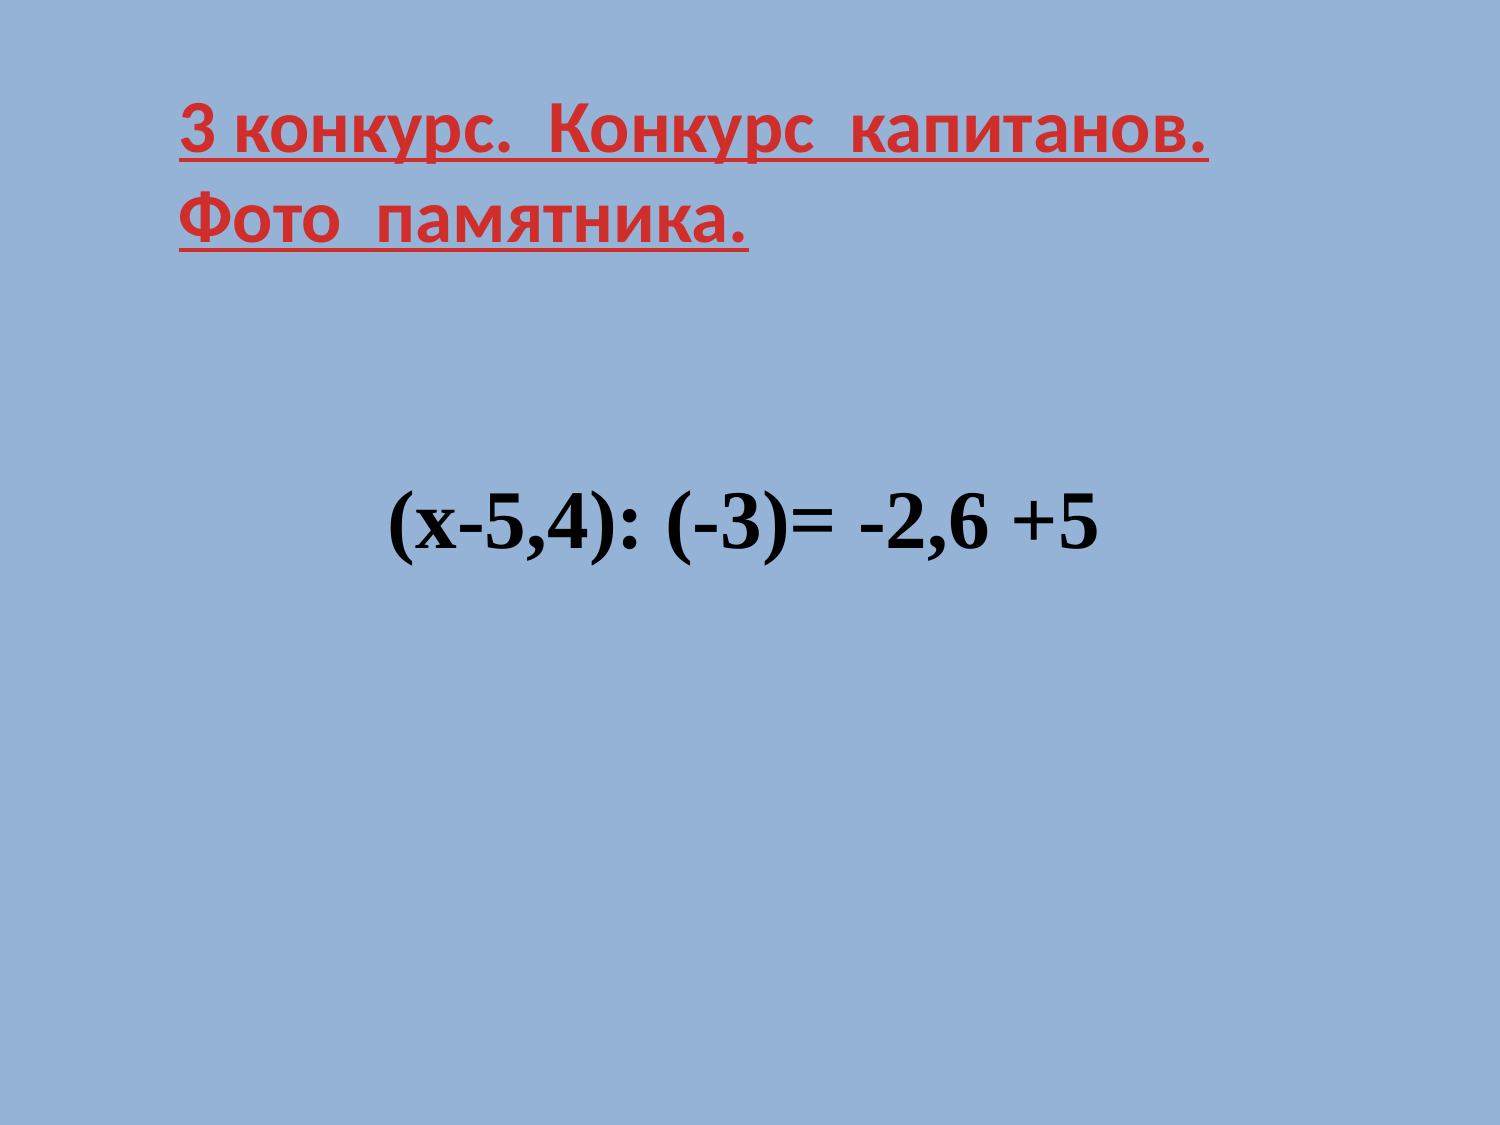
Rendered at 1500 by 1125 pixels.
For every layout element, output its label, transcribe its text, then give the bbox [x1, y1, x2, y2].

text_box (х-5,4): (-3)= -2,6 +5 [210, 457, 1278, 573]
text_box 3 конкурс. Конкурс капитанов. Фото памятника. [163, 70, 1395, 265]
